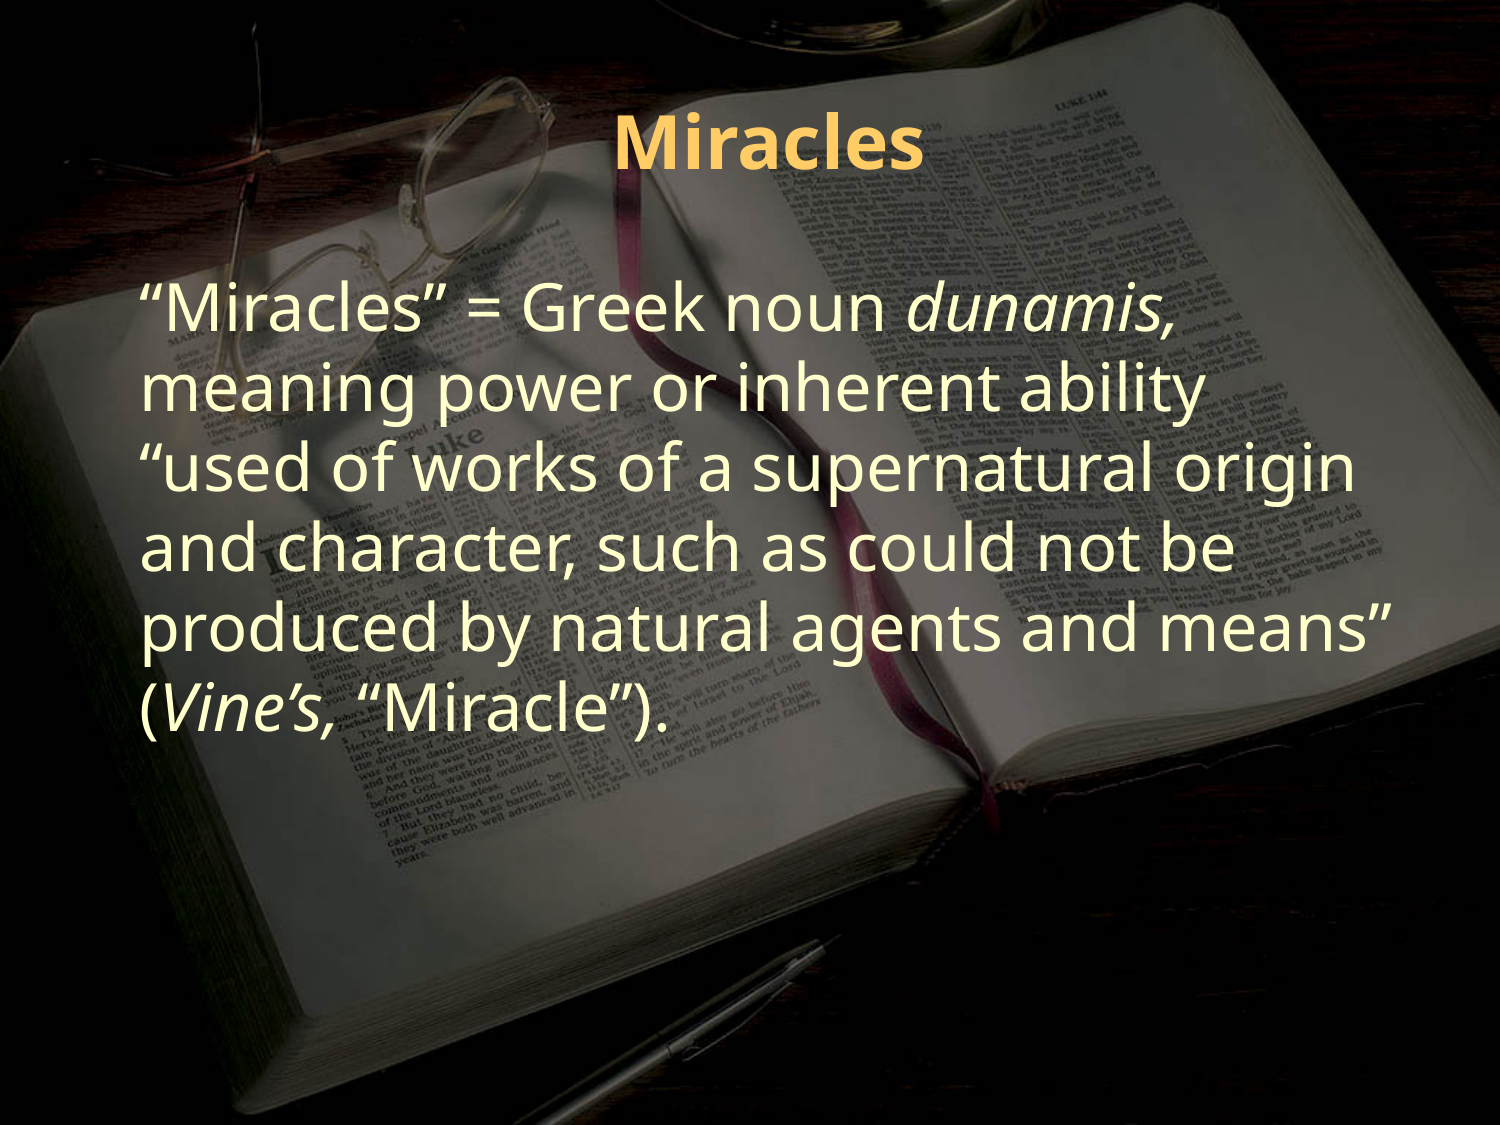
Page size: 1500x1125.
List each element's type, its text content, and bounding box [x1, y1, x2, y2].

picture [0, 0, 1500, 1125]
text_box Miracles “Miracles” = Greek noun dunamis, meaning power or inherent ability “used of works of a supernatural origin and character, such as could not be produced by natural agents and means” (Vine’s, “Miracle”). [124, 87, 1413, 752]
